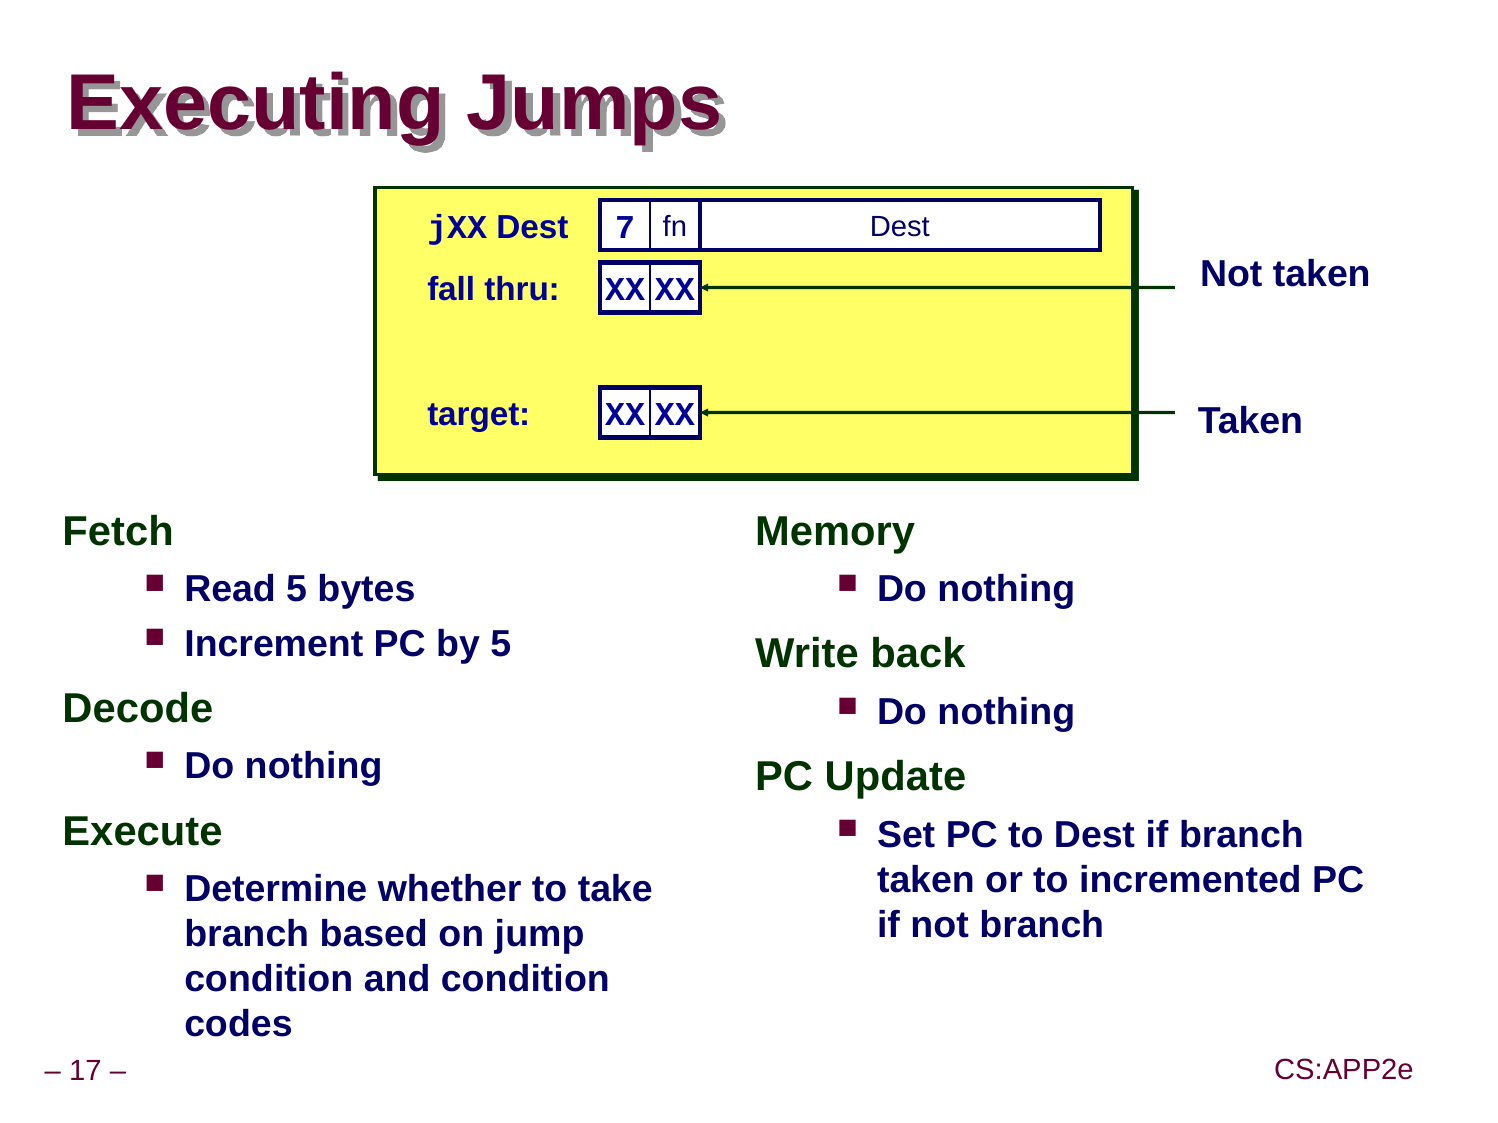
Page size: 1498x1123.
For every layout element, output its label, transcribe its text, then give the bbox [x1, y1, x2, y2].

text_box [374, 187, 1379, 476]
title Executing Jumps [66, 40, 1495, 169]
list Memory Do nothing Write back Do nothing PC Update Set PC to Dest if branch taken or to incremented PC if not branch [740, 499, 1409, 1056]
list Fetch Read 5 bytes Increment PC by 5 Decode Do nothing Execute Determine whether to take branch based on jump condition and condition codes [47, 499, 716, 1056]
